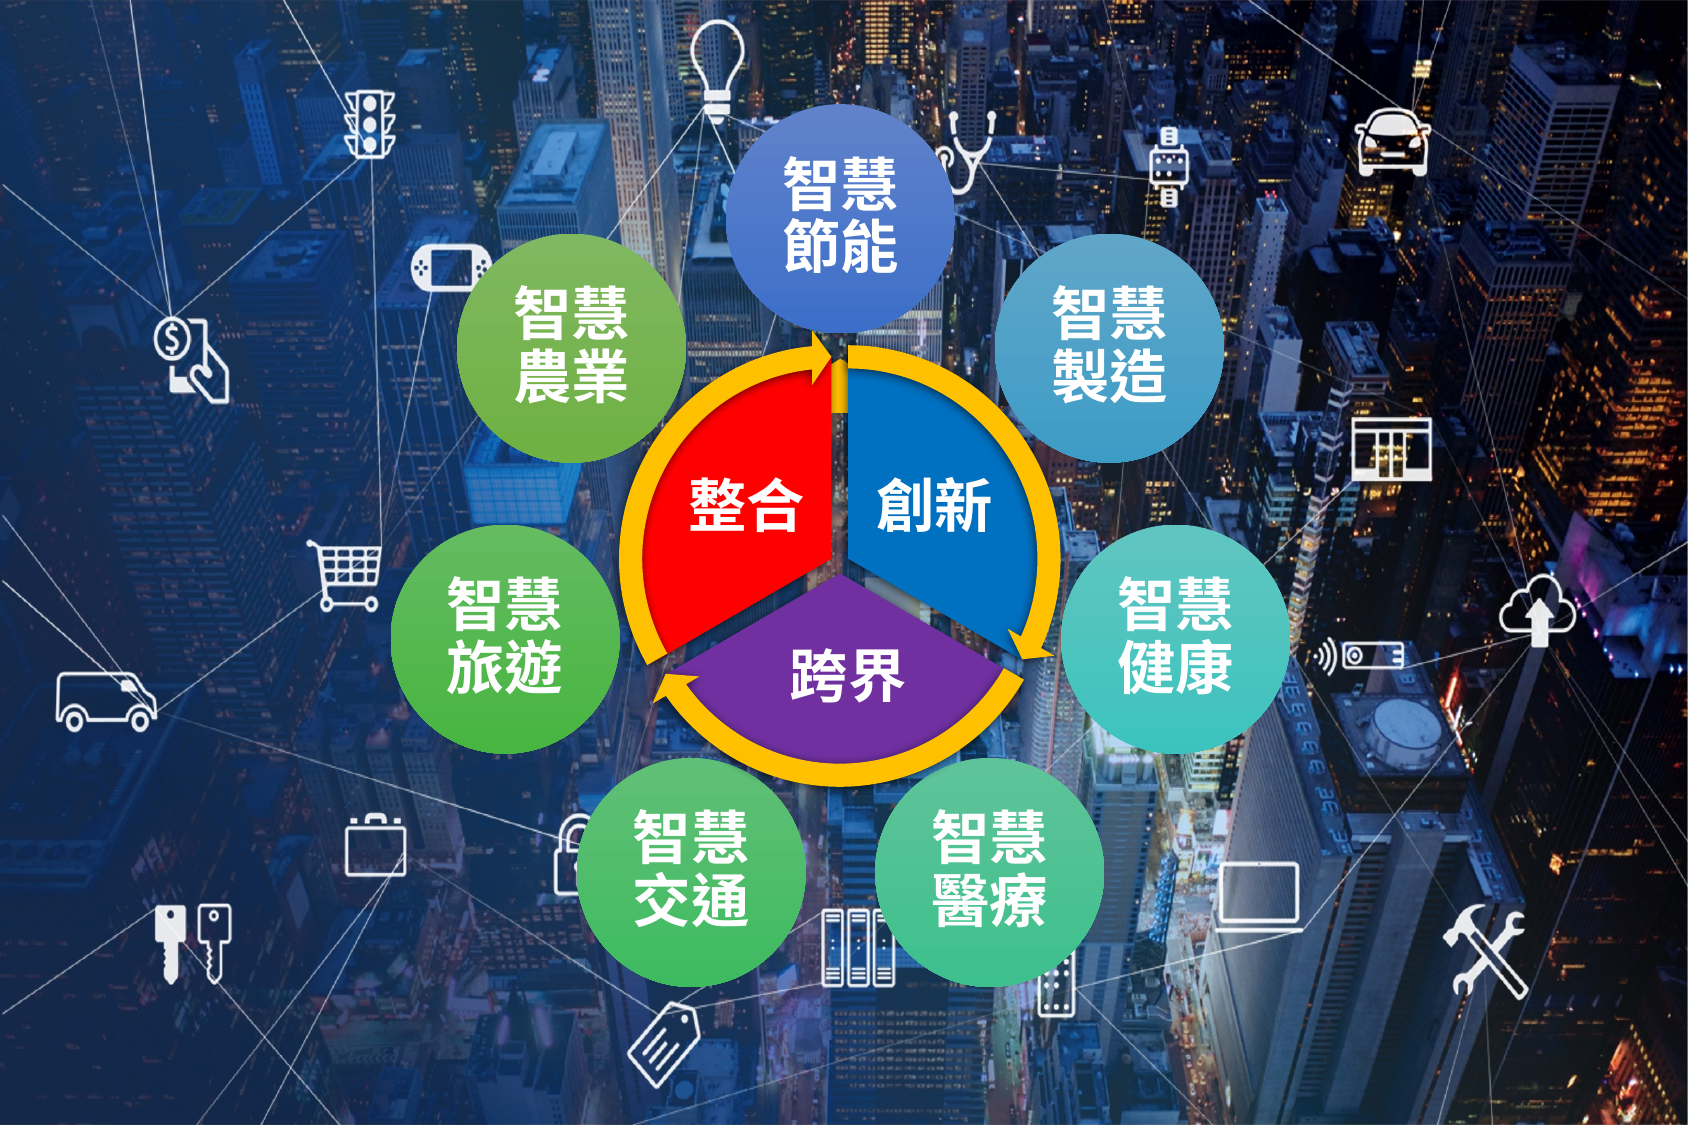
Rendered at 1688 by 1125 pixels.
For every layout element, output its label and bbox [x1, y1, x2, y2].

text_box [390, 104, 1291, 987]
text_box [603, 329, 1077, 803]
picture [0, 0, 1688, 1125]
